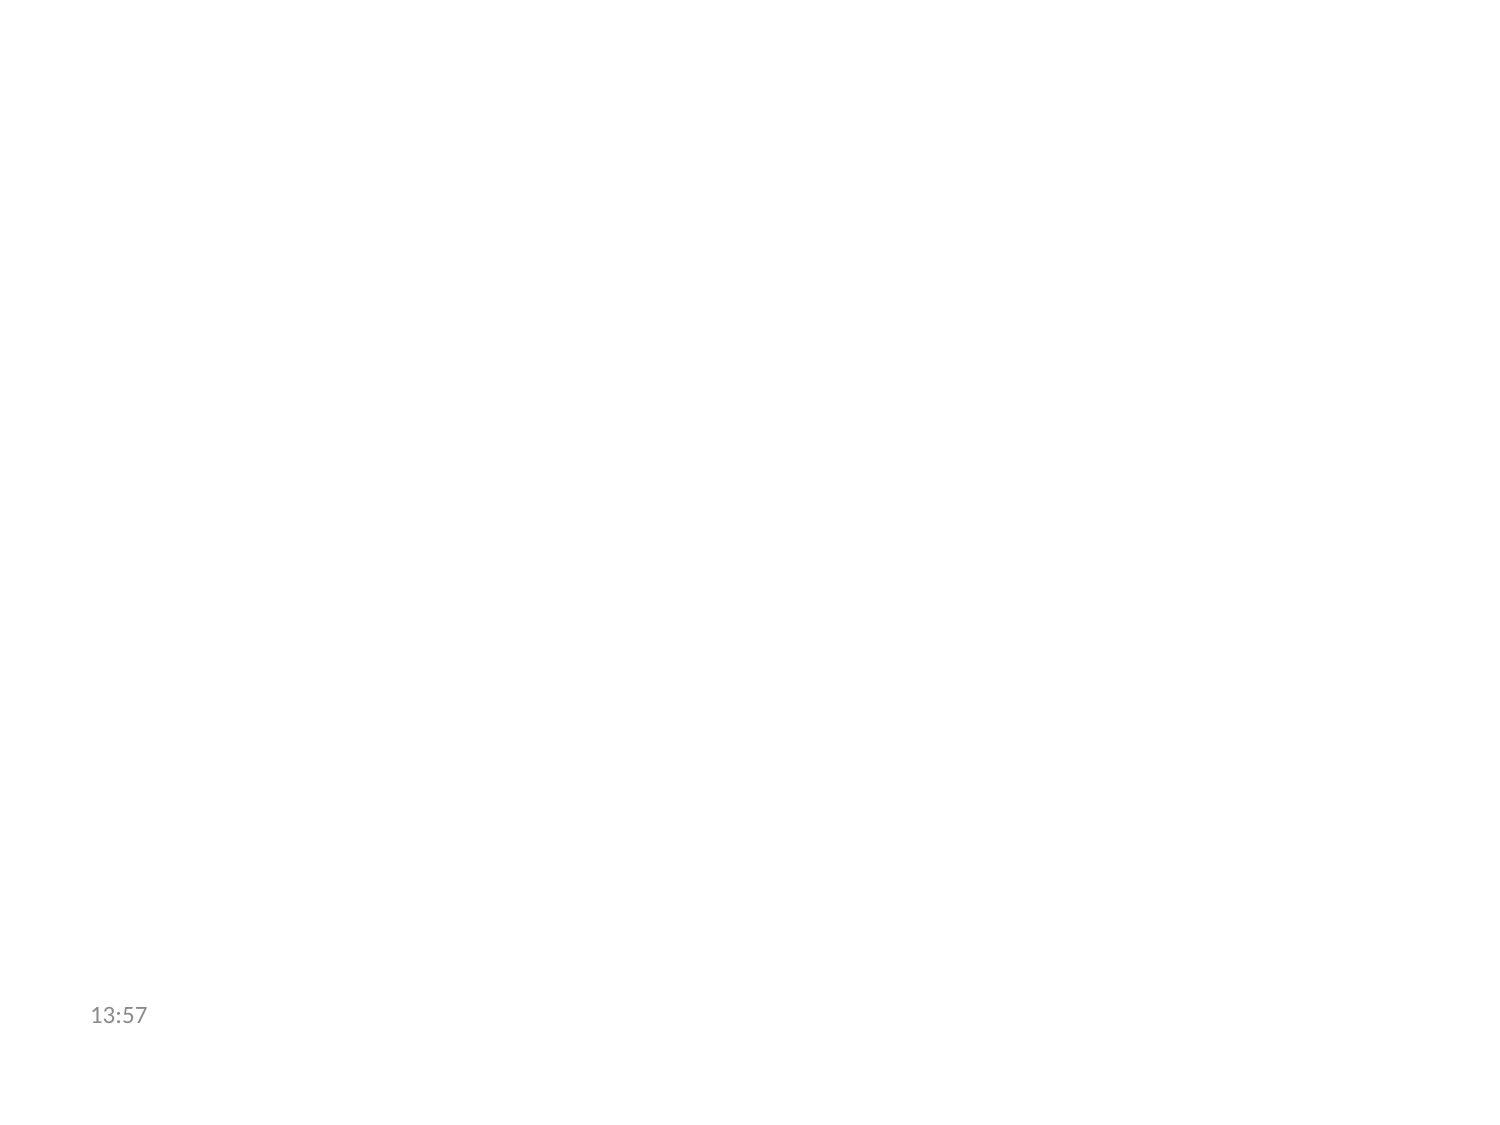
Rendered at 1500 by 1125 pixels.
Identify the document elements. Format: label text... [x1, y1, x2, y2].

text_box 15:35 [75, 983, 425, 1044]
